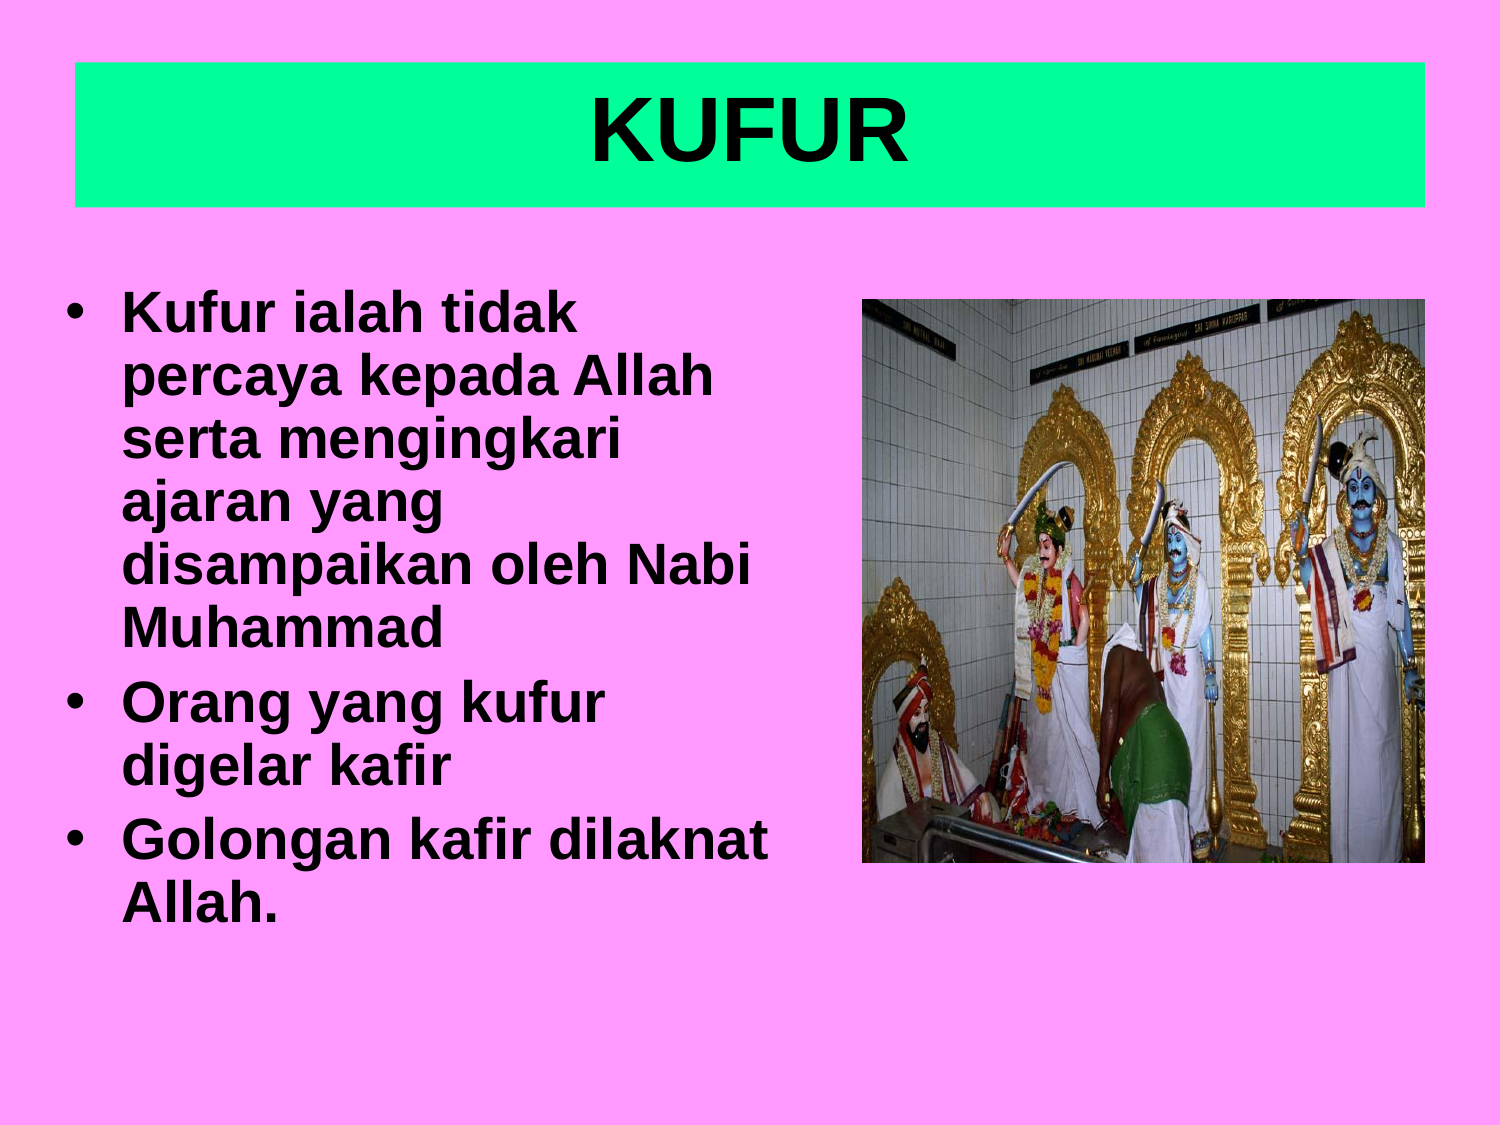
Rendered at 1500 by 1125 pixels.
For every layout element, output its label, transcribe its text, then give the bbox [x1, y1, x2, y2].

picture [862, 299, 1426, 863]
list Kufur ialah tidak percaya kepada Allah serta mengingkari ajaran yang disampaikan oleh Nabi Muhammad Orang yang kufur digelar kafir Golongan kafir dilaknat Allah. [50, 275, 813, 1018]
title KUFUR [75, 62, 1425, 208]
